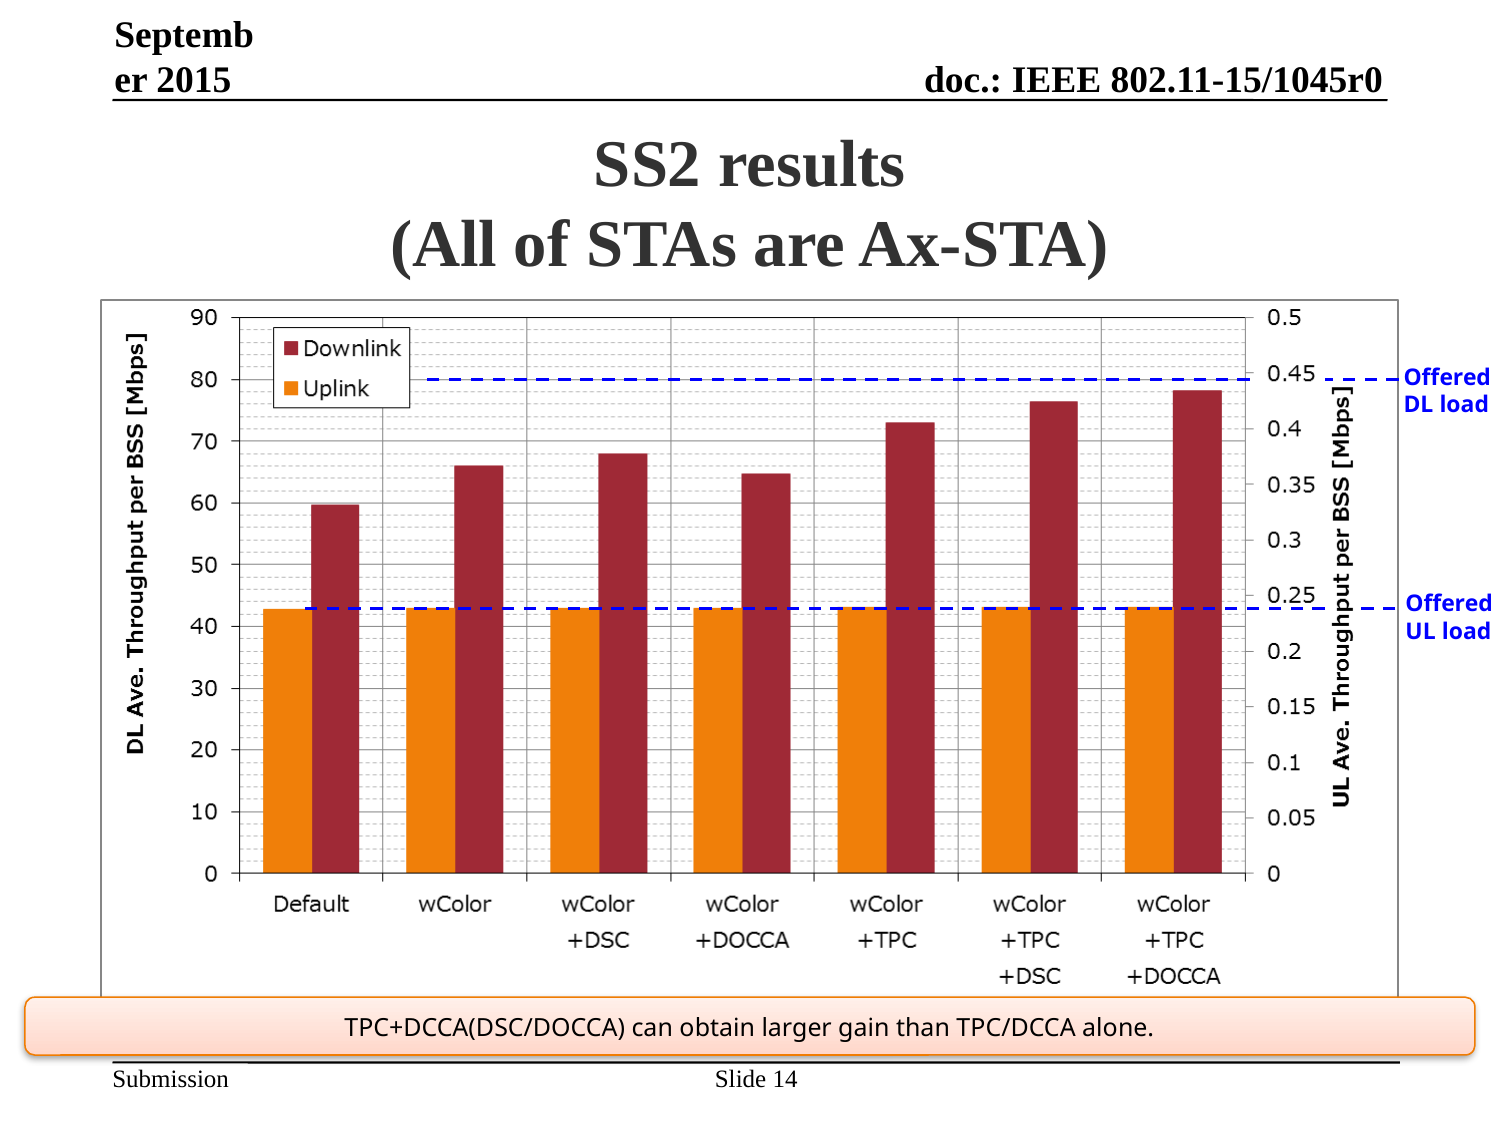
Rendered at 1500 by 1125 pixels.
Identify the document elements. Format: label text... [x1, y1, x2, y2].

text_box TPC+DCCA(DSC/DOCCA) can obtain larger gain than TPC/DCCA alone. [24, 996, 1476, 1056]
text_box Offered UL load [1405, 588, 1499, 644]
text_box Offered DL load [1404, 362, 1498, 418]
slide_number Slide 14 [712, 1064, 800, 1093]
picture [100, 299, 1400, 1018]
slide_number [114, 54, 270, 101]
title SS2 results (All of STAs are Ax-STA) [112, 112, 1388, 288]
